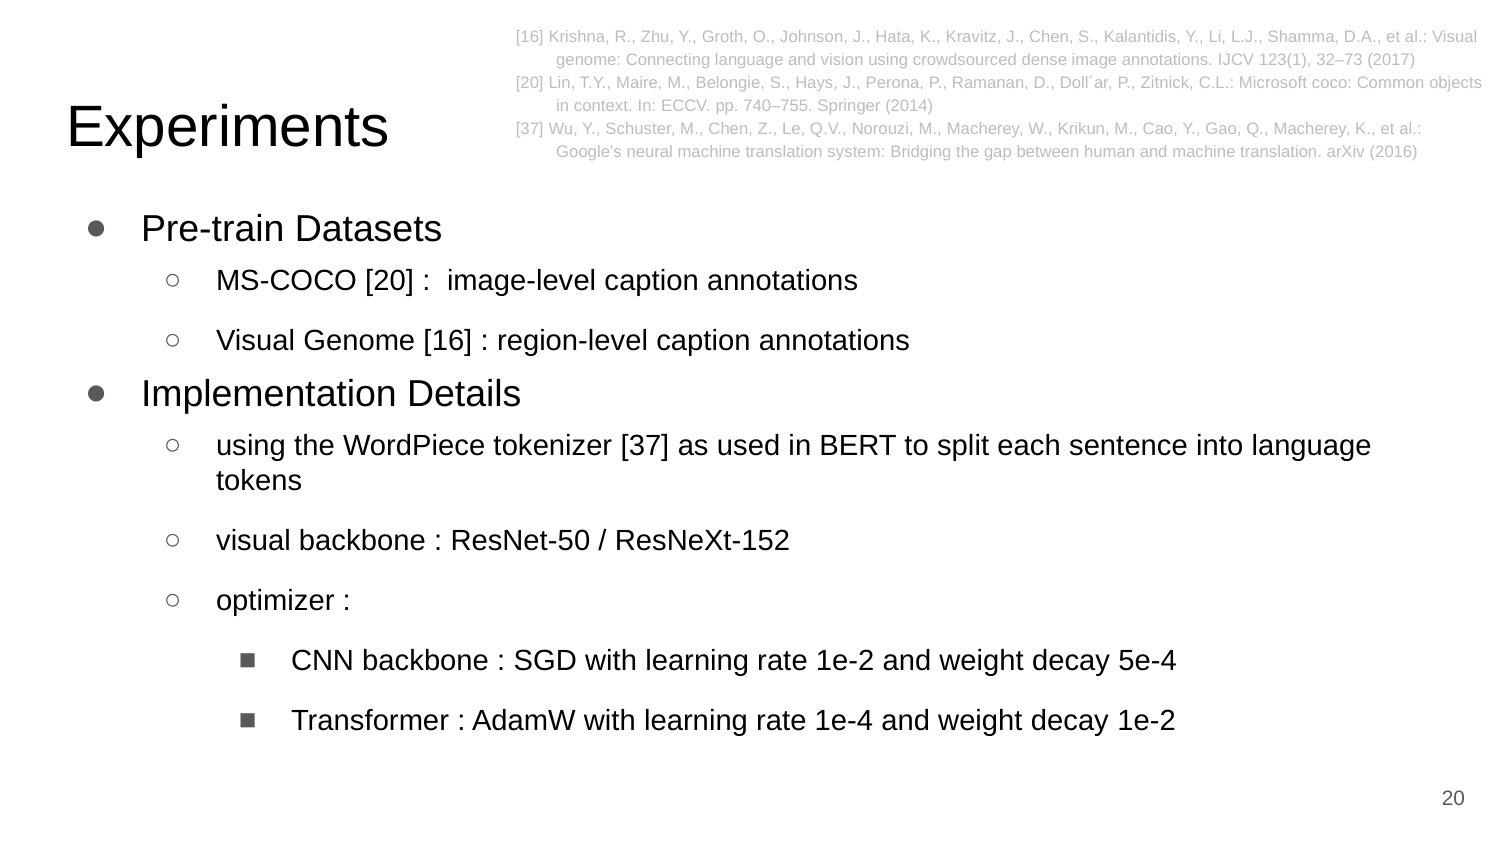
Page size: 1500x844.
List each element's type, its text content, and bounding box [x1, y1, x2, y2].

text_box [16] Krishna, R., Zhu, Y., Groth, O., Johnson, J., Hata, K., Kravitz, J., Chen, S., Kalantidis, Y., Li, L.J., Shamma, D.A., et al.: Visual genome: Connecting language and vision using crowdsourced dense image annotations. IJCV 123(1), 32–73 (2017) [20] Lin, T.Y., Maire, M., Belongie, S., Hays, J., Perona, P., Ramanan, D., Doll´ar, P., Zitnick, C.L.: Microsoft coco: Common objects in context. In: ECCV. pp. 740–755. Springer (2014) [37] Wu, Y., Schuster, M., Chen, Z., Le, Q.V., Norouzi, M., Macherey, W., Krikun, M., Cao, Y., Gao, Q., Macherey, K., et al.: Google’s neural machine translation system: Bridging the gap between human and machine translation. arXiv (2016) [482, 8, 1500, 232]
list Pre-train Datasets MS-COCO [20] : image-level caption annotations Visual Genome [16] : region-level caption annotations Implementation Details using the WordPiece tokenizer [37] as used in BERT to split each sentence into language tokens visual backbone : ResNet-50 / ResNeXt-152 optimizer : CNN backbone : SGD with learning rate 1e-2 and weight decay 5e-4 Transformer : AdamW with learning rate 1e-4 and weight decay 1e-2 [51, 189, 1449, 750]
title Experiments [51, 72, 482, 167]
slide_number 20 [1389, 764, 1480, 830]
